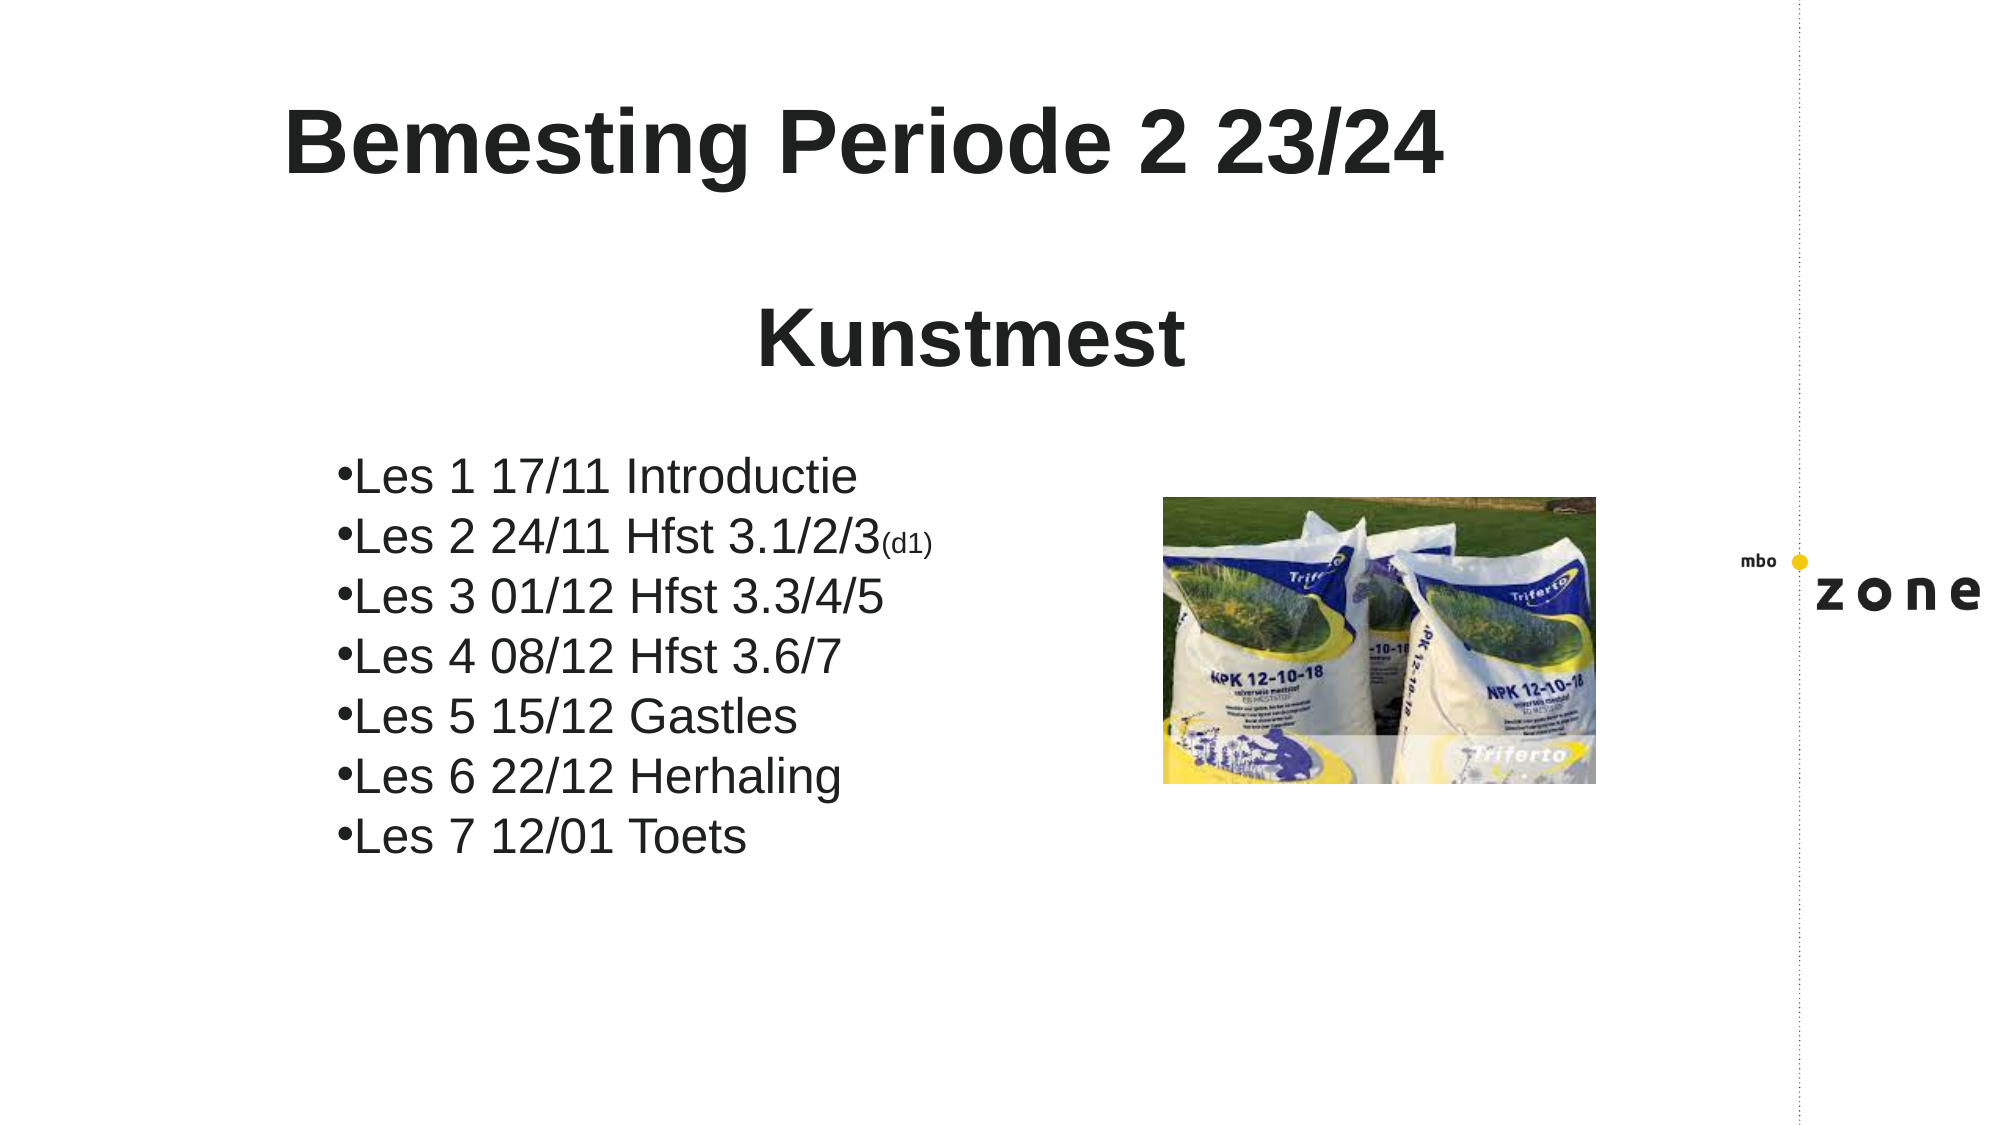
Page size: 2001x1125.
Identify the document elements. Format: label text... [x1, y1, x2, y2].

list Kunstmest Les 1 17/11 Introductie Les 2 24/11 Hfst 3.1/2/3(d1) Les 3 01/12 Hfst 3.3/4/5 Les 4 08/12 Hfst 3.6/7 Les 5 15/12 Gastles Les 6 22/12 Herhaling Les 7 12/01 Toets [336, 283, 1607, 998]
picture [1163, 497, 1596, 784]
title Bemesting Periode 2 23/24 [124, 94, 1607, 272]
picture [1596, 0, 2001, 1125]
